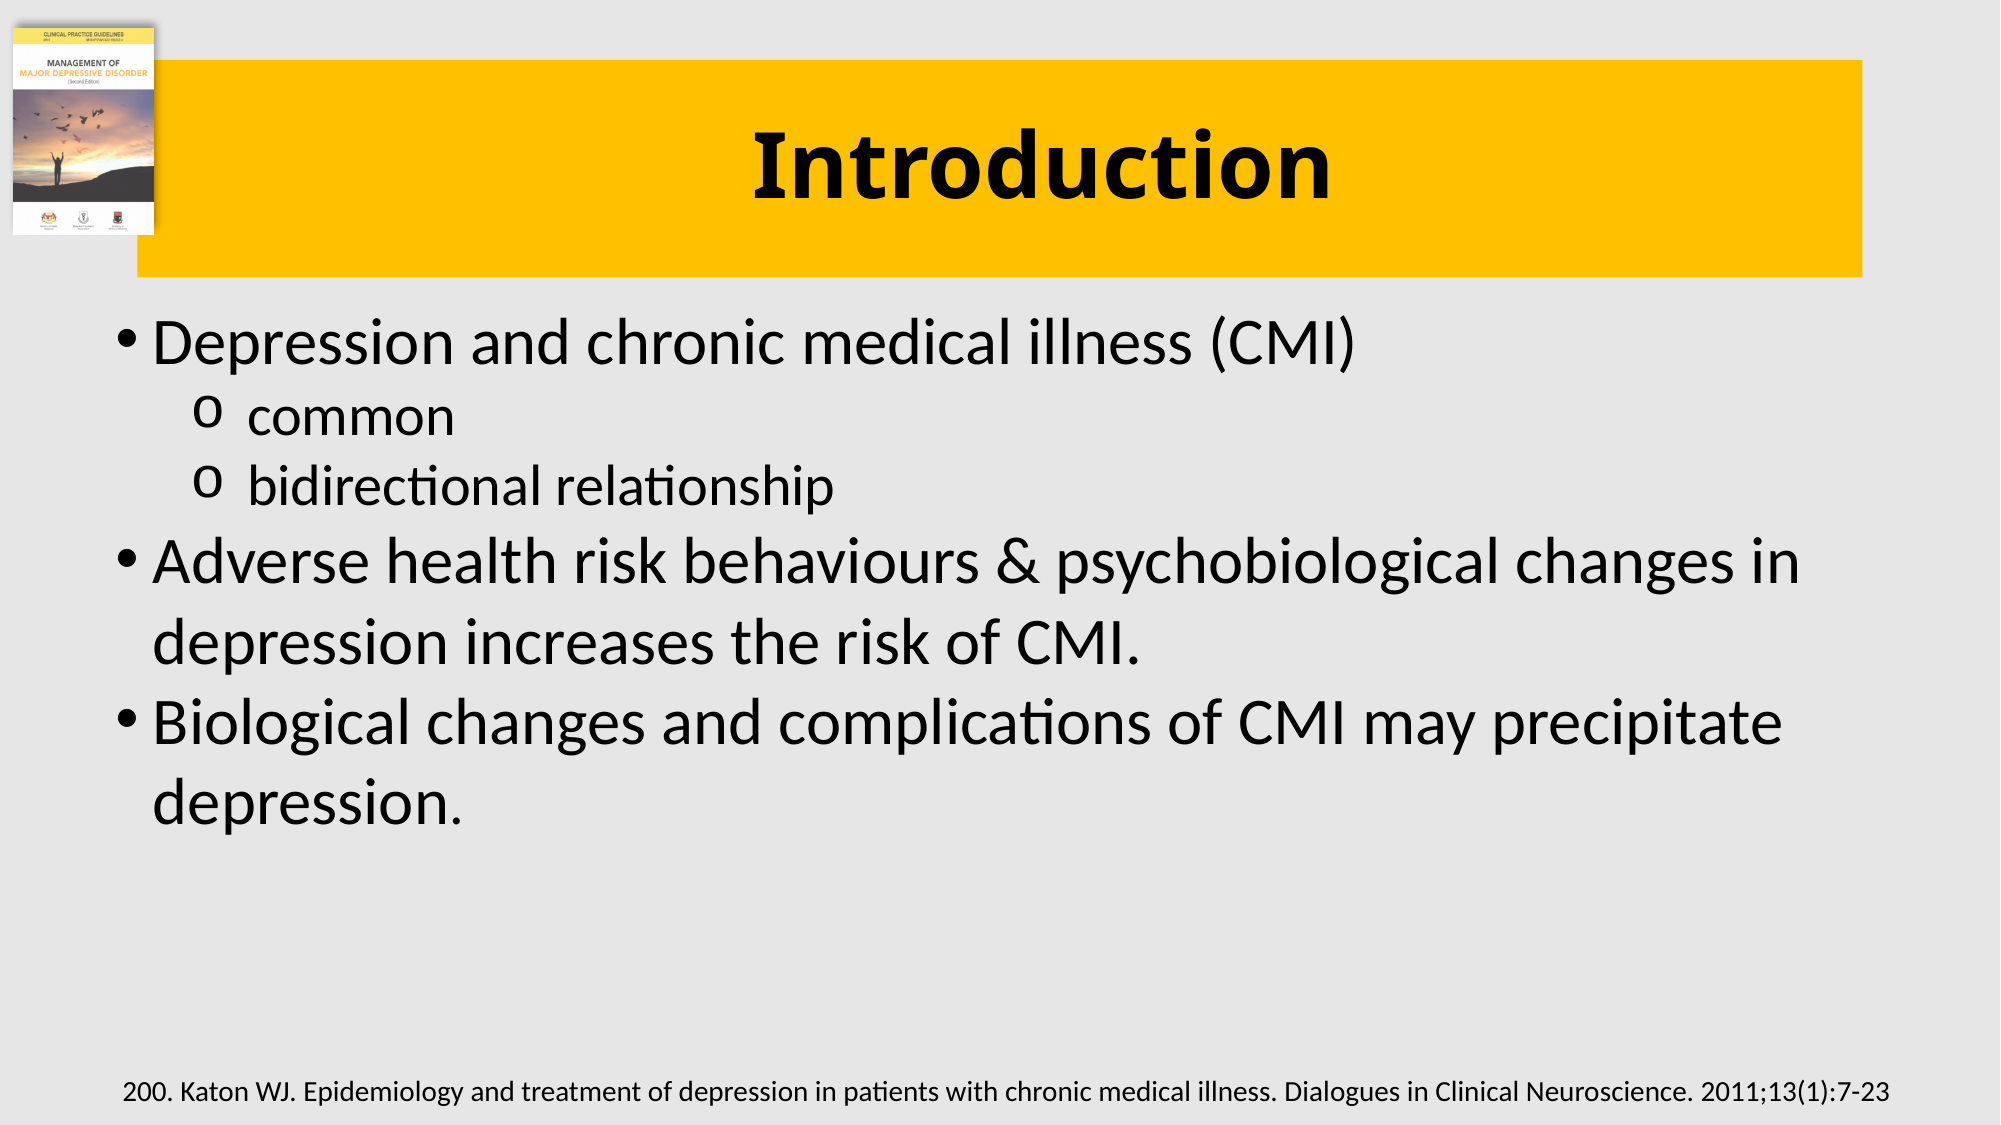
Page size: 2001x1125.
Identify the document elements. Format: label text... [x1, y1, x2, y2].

title Introduction [137, 59, 1863, 278]
list Depression and chronic medical illness (CMI) common bidirectional relationship Adverse health risk behaviours & psychobiological changes in depression increases the risk of CMI. Biological changes and complications of CMI may precipitate depression. [100, 290, 1892, 1007]
text_box 200. Katon WJ. Epidemiology and treatment of depression in patients with chronic medical illness. Dialogues in Clinical Neuroscience. 2011;13(1):7-23 [107, 1065, 1907, 1125]
picture [13, 28, 154, 235]
